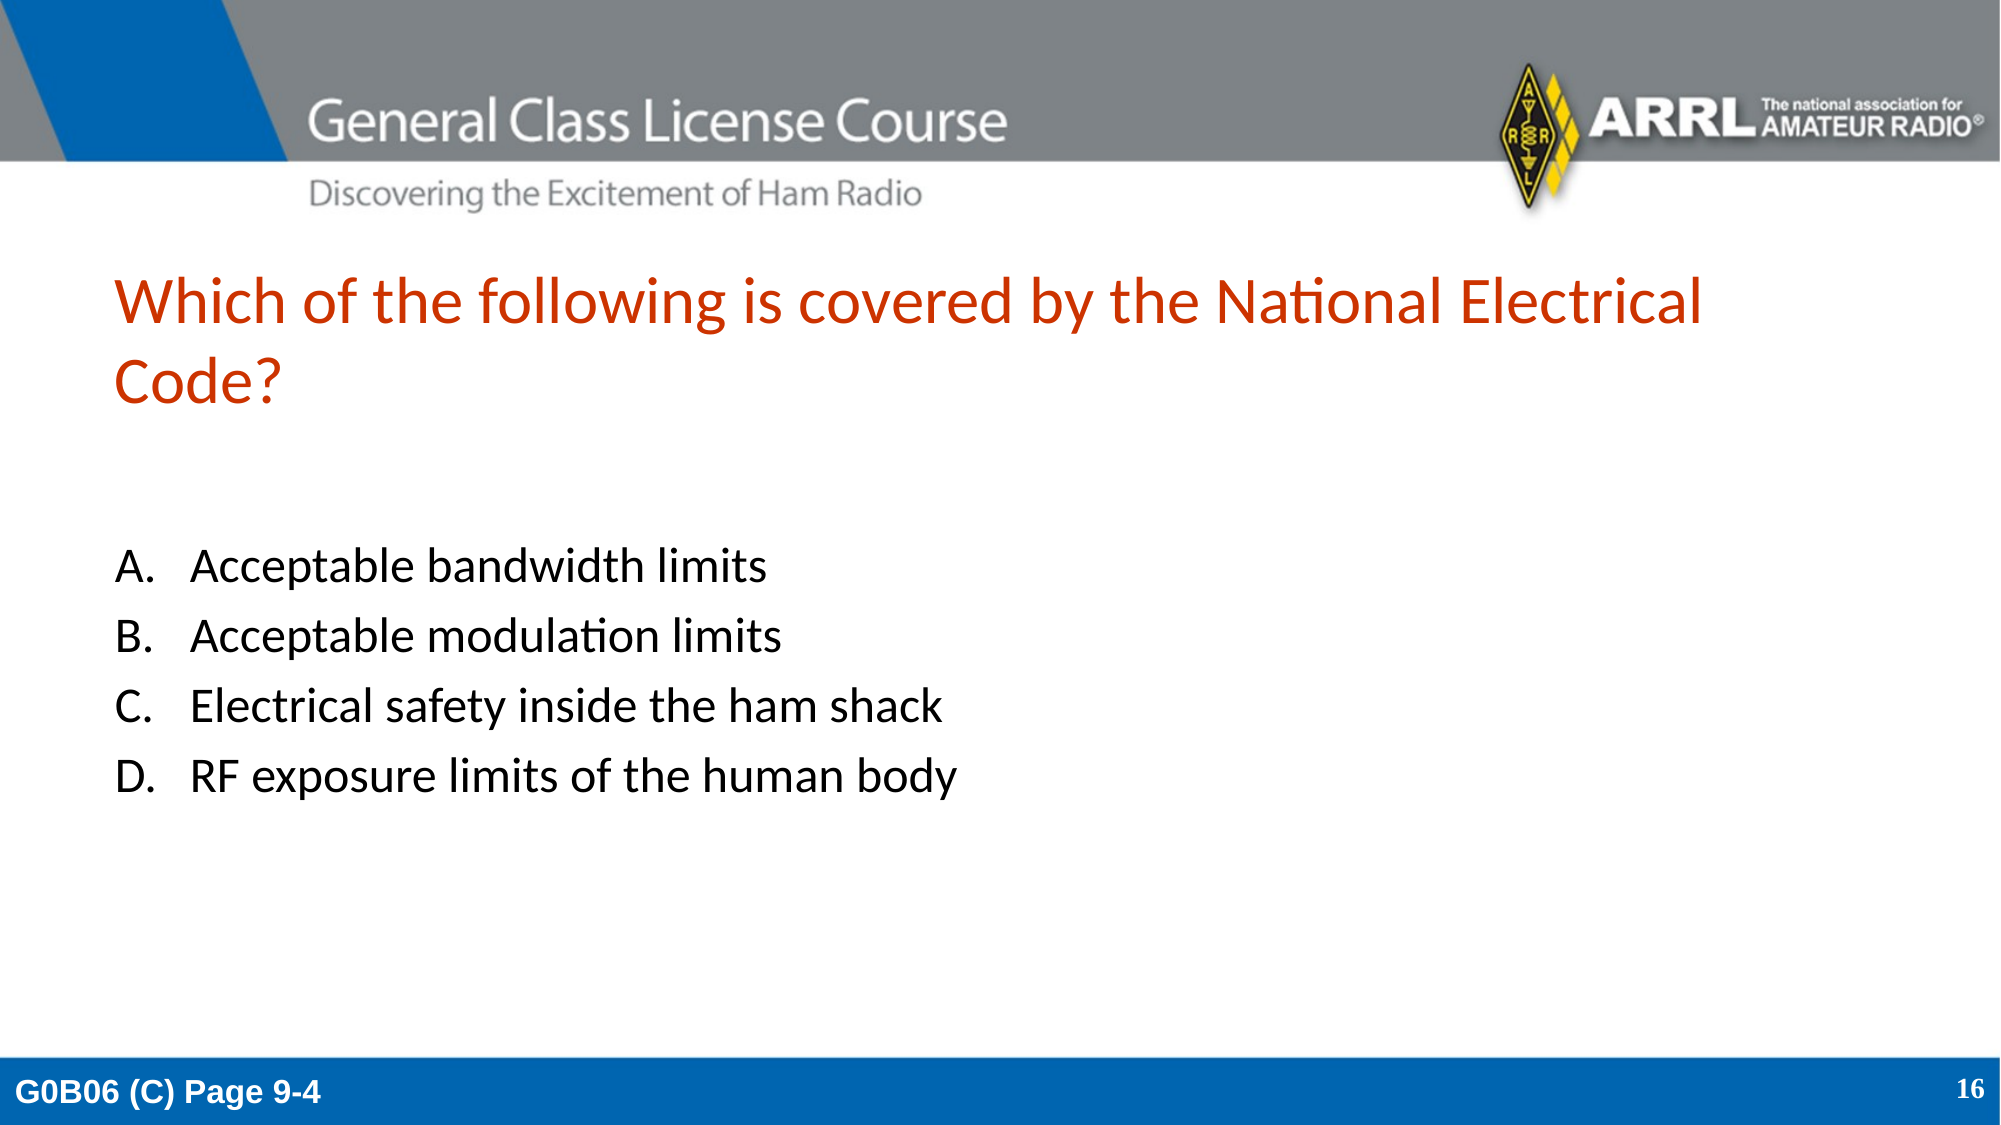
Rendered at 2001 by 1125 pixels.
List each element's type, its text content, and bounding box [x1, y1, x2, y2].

title Which of the following is covered by the National Electrical Code? [99, 249, 1900, 468]
text_box G0B06 (C) Page 9-4 [0, 1062, 1313, 1118]
picture [0, 0, 2001, 1125]
text_box 16 [1875, 1062, 2000, 1113]
list Acceptable bandwidth limits Acceptable modulation limits Electrical safety inside the ham shack RF exposure limits of the human body [99, 525, 1900, 1005]
